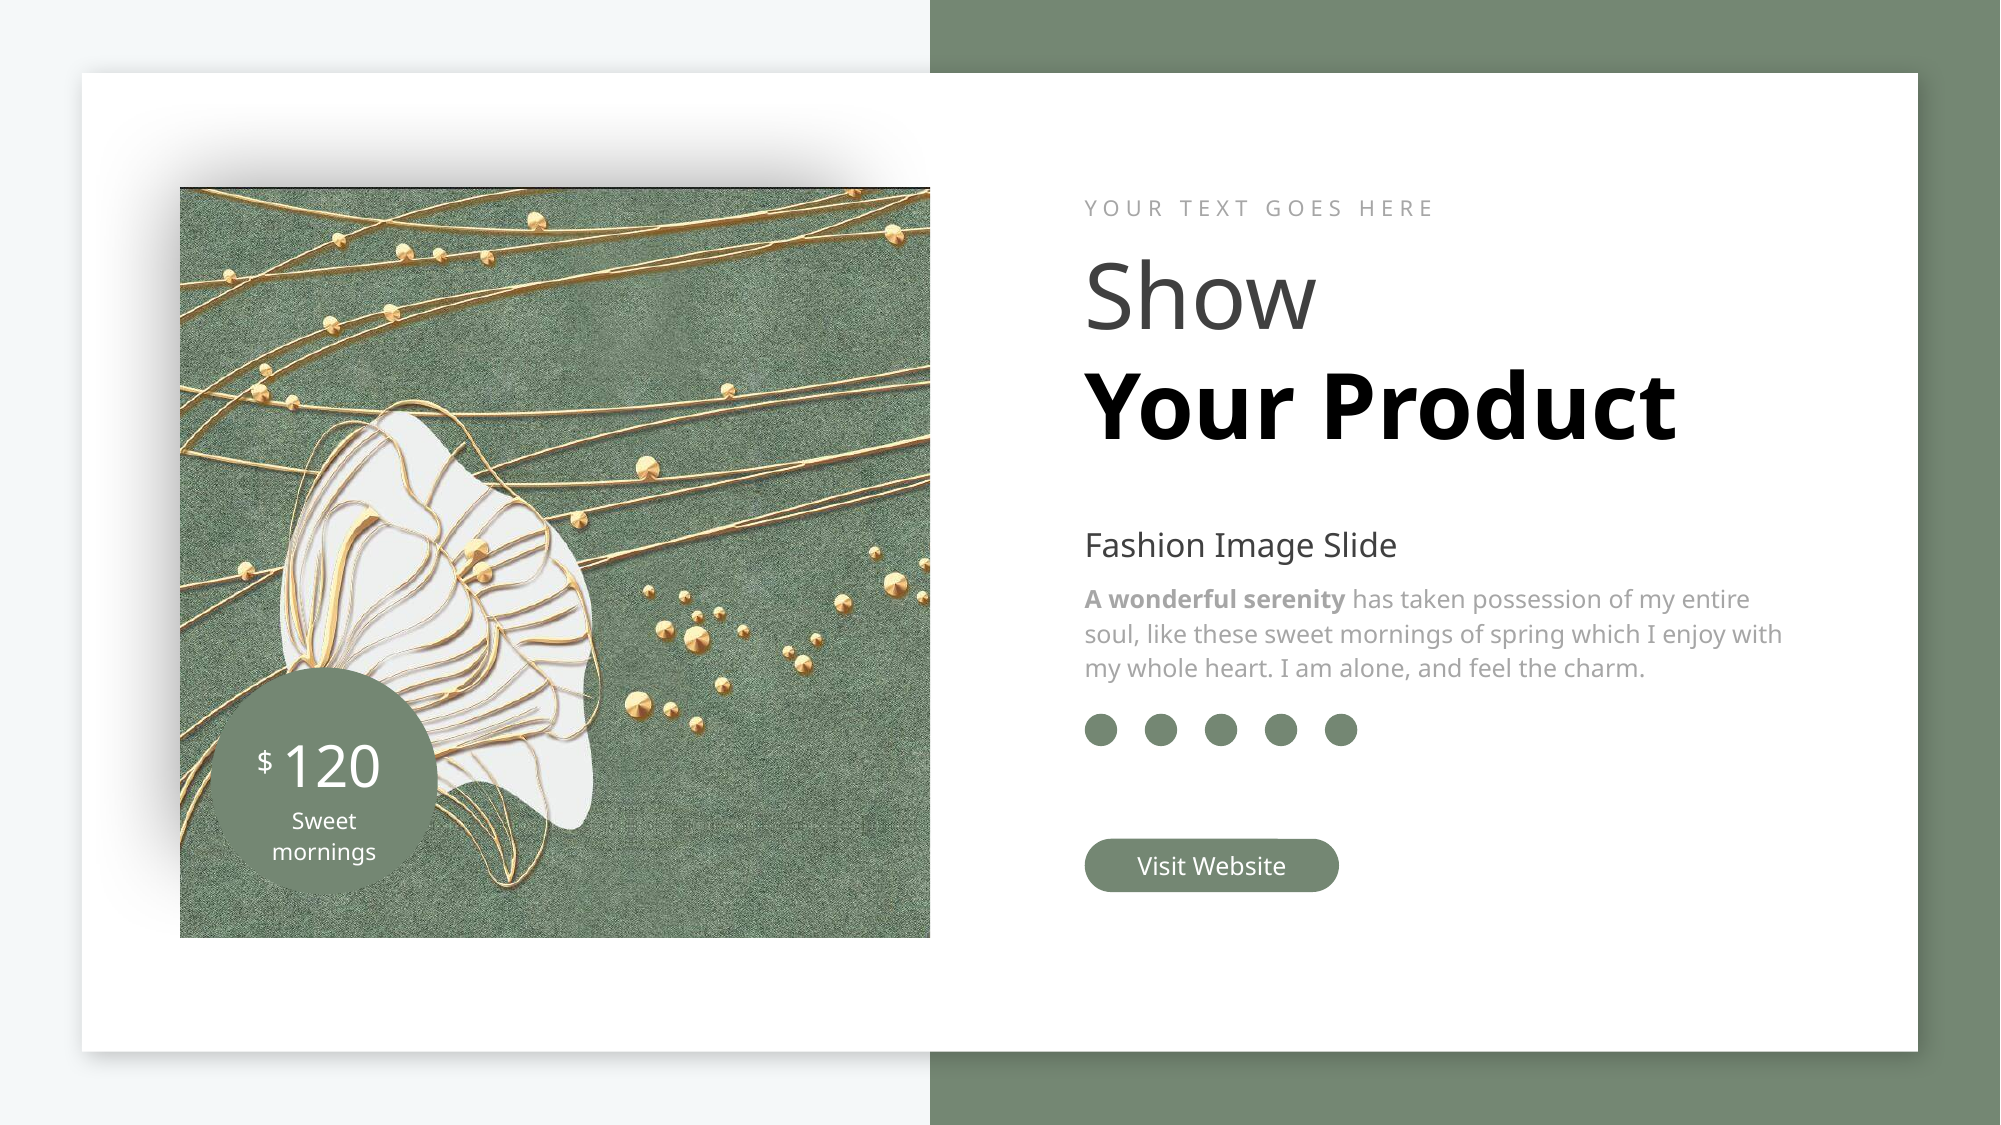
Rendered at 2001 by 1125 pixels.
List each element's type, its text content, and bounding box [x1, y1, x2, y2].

text_box Show Your Product [1069, 230, 1790, 465]
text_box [210, 667, 438, 895]
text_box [1084, 713, 1358, 747]
text_box YOUR TEXT GOES HERE [1069, 187, 1750, 229]
text_box Visit Website [1083, 837, 1341, 894]
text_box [1069, 516, 1820, 689]
picture [180, 187, 931, 938]
